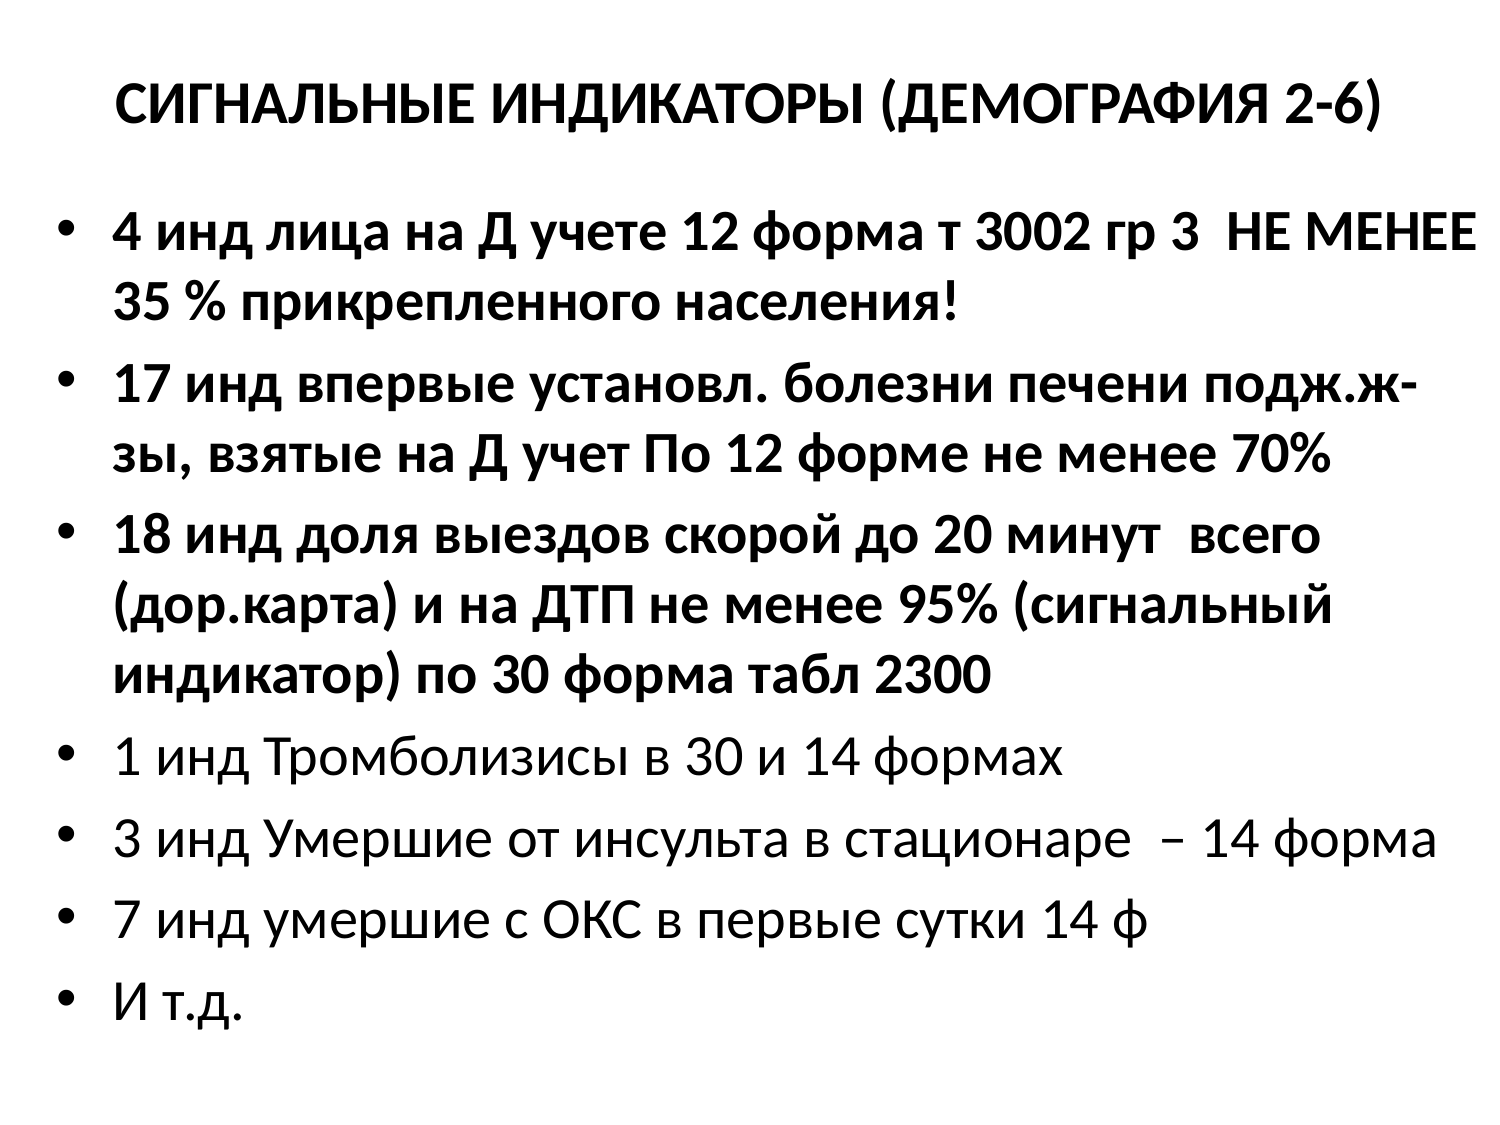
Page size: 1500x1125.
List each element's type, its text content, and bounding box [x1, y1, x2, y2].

title СИГНАЛЬНЫЕ ИНДИКАТОРЫ (ДЕМОГРАФИЯ 2-6) [0, 37, 1500, 161]
list 4 инд лица на Д учете 12 форма т 3002 гр 3 НЕ МЕНЕЕ 35 % прикрепленного населения! 17 инд впервые установл. болезни печени подж.ж-зы, взятые на Д учет По 12 форме не менее 70% 18 инд доля выездов скорой до 20 минут всего (дор.карта) и на ДТП не менее 95% (сигнальный индикатор) по 30 форма табл 2300 1 инд Тромболизисы в 30 и 14 формах 3 инд Умершие от инсульта в стационаре – 14 форма 7 инд умершие с ОКС в первые сутки 14 ф И т.д. [41, 184, 1500, 1125]
